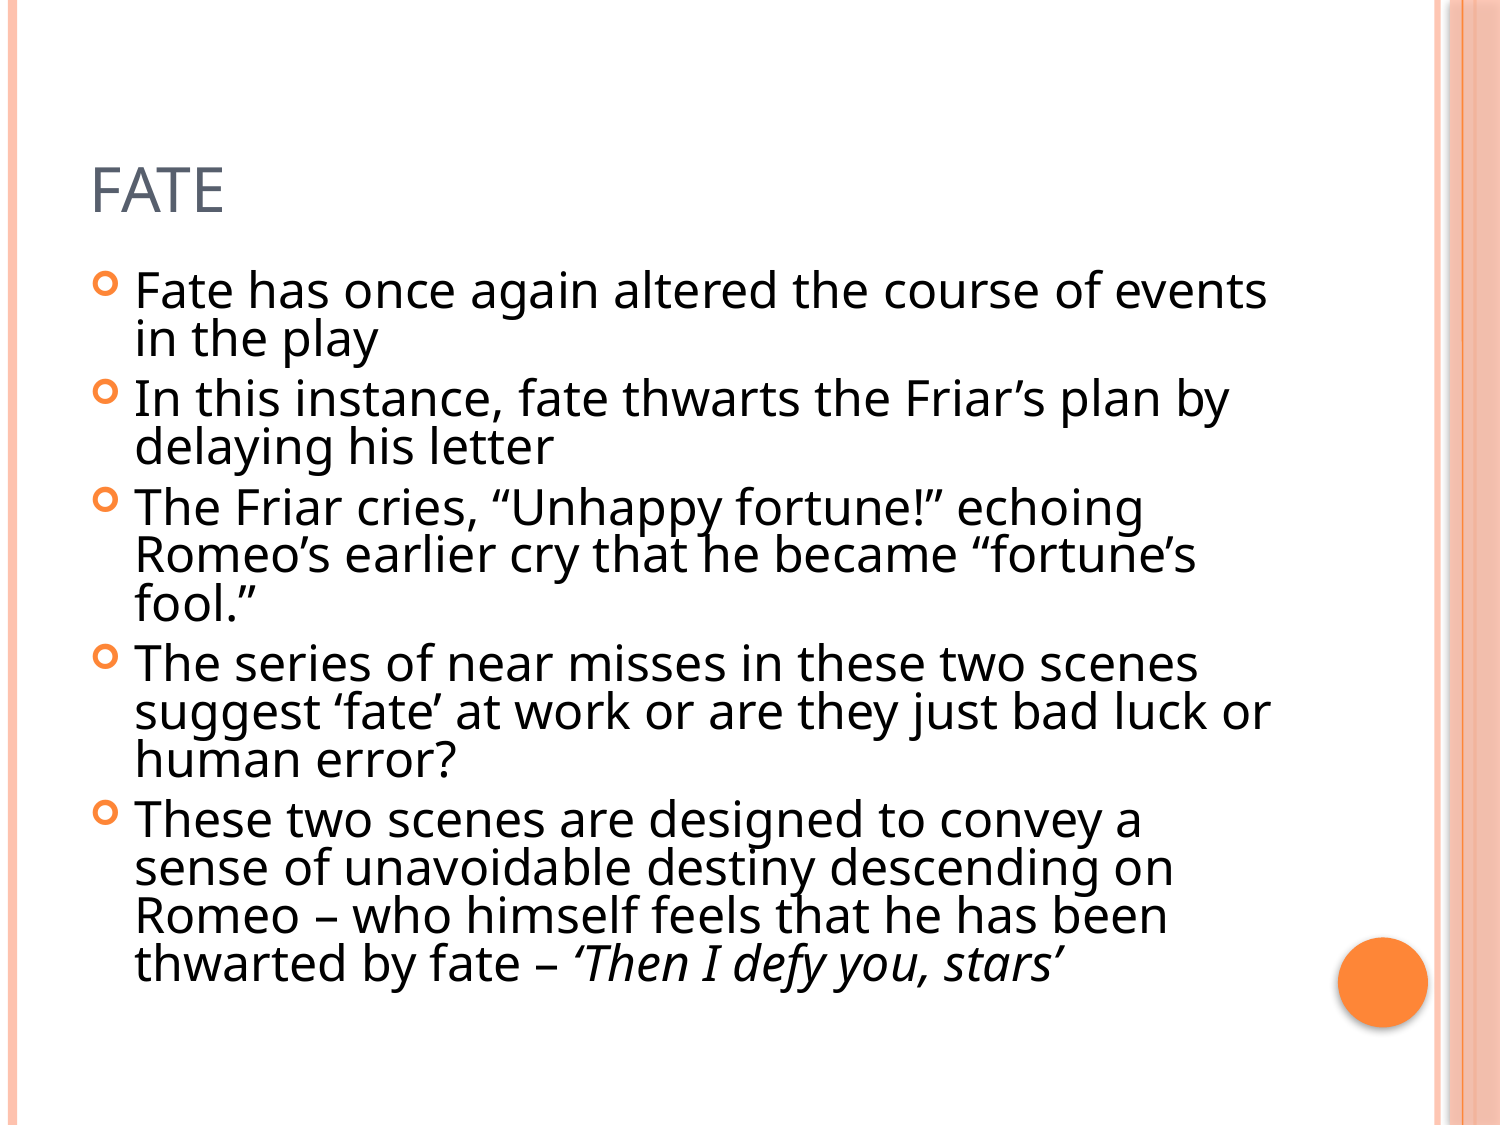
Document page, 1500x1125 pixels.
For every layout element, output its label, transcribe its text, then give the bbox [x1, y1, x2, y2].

title Fate [75, 45, 1300, 233]
list Fate has once again altered the course of events in the play In this instance, fate thwarts the Friar’s plan by delaying his letter The Friar cries, “Unhappy fortune!” echoing Romeo’s earlier cry that he became “fortune’s fool.” The series of near misses in these two scenes suggest ‘fate’ at work or are they just bad luck or human error? These two scenes are designed to convey a sense of unavoidable destiny descending on Romeo – who himself feels that he has been thwarted by fate – ‘Then I defy you, stars’ [75, 262, 1300, 1062]
